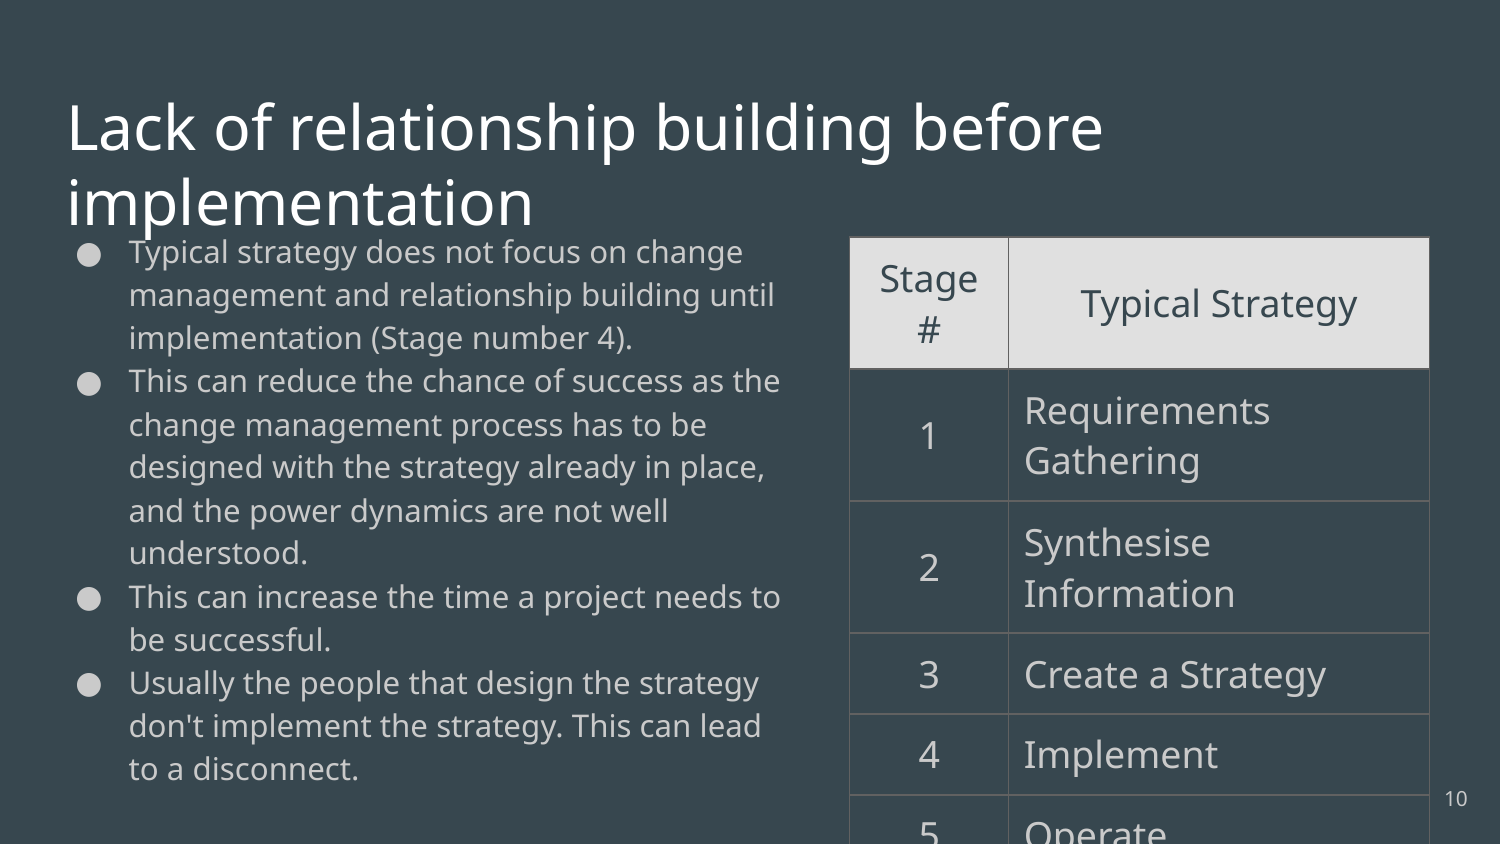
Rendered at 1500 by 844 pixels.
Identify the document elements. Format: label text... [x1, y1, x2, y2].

table_cell 4 [850, 715, 1008, 794]
table_cell 3 [850, 634, 1008, 713]
title Lack of relationship building before implementation [51, 72, 1449, 167]
list Typical strategy does not focus on change management and relationship building until implementation (Stage number 4). This can reduce the chance of success as the change management process has to be designed with the strategy already in place, and the power dynamics are not well understood. This can increase the time a project needs to be successful. Usually the people that design the strategy don't implement the strategy. This can lead to a disconnect. [38, 226, 811, 787]
table_cell Create a Strategy [1009, 634, 1429, 713]
slide_number ‹#› [1392, 767, 1483, 833]
table_cell Requirements Gathering [1009, 370, 1429, 500]
table_cell 2 [850, 502, 1008, 632]
table_header Stage # [850, 238, 1008, 368]
table_cell Synthesise Information [1009, 502, 1429, 632]
table_cell Operate [1009, 796, 1429, 844]
table_cell 1 [850, 370, 1008, 500]
table_header Typical Strategy [1009, 238, 1429, 368]
table_cell Implement [1009, 715, 1429, 794]
table_cell 5 [850, 796, 1008, 844]
